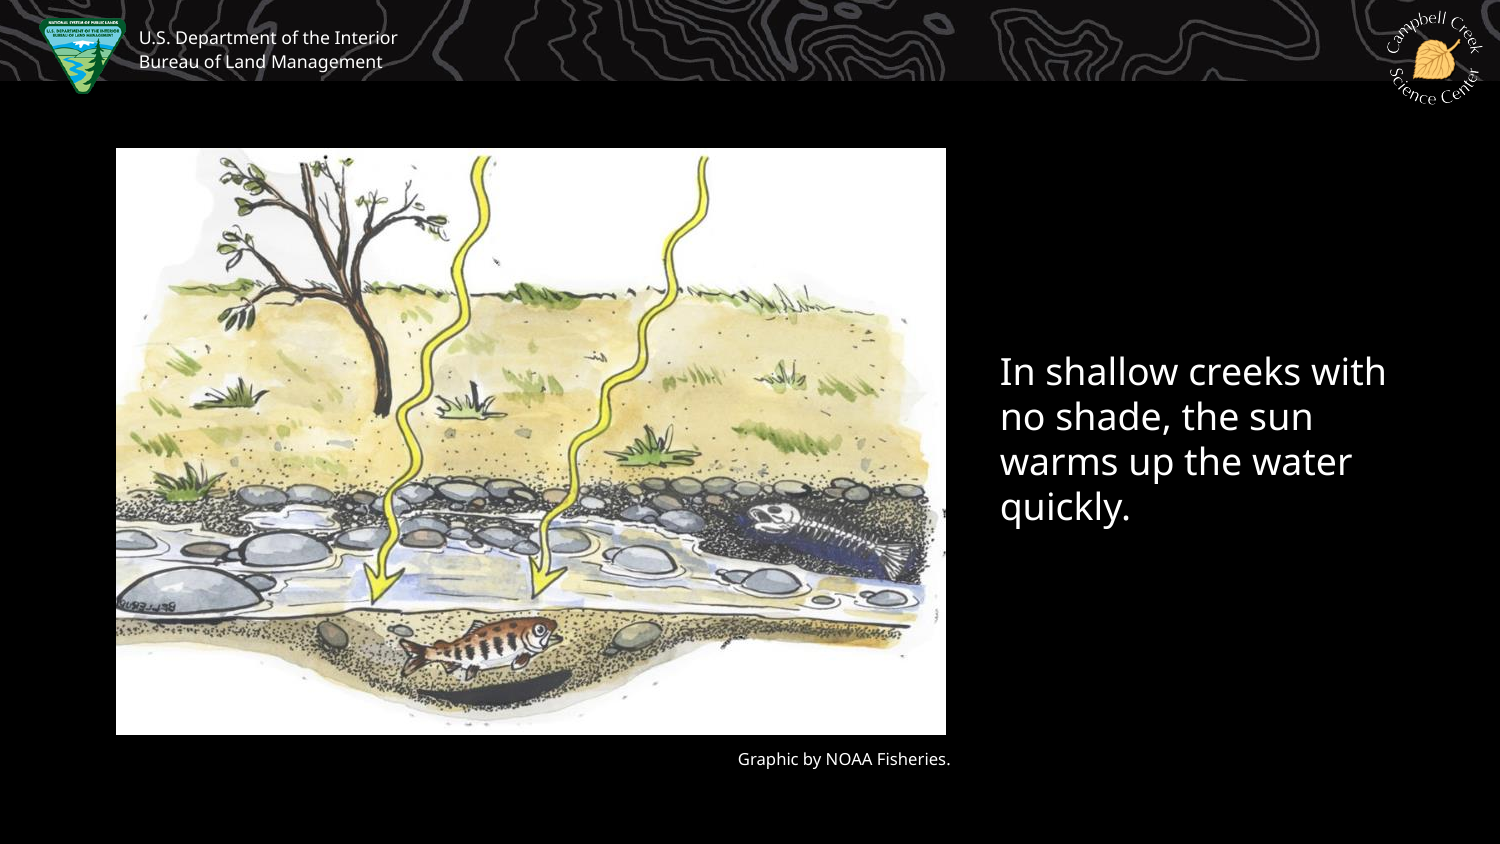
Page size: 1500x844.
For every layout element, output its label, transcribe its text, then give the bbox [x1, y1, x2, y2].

title In shallow creeks with no shade, the sun warms up the water quickly. [984, 333, 1435, 550]
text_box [0, 0, 1500, 105]
picture [116, 148, 946, 735]
text_box Graphic by NOAA Fisheries. [722, 733, 985, 780]
